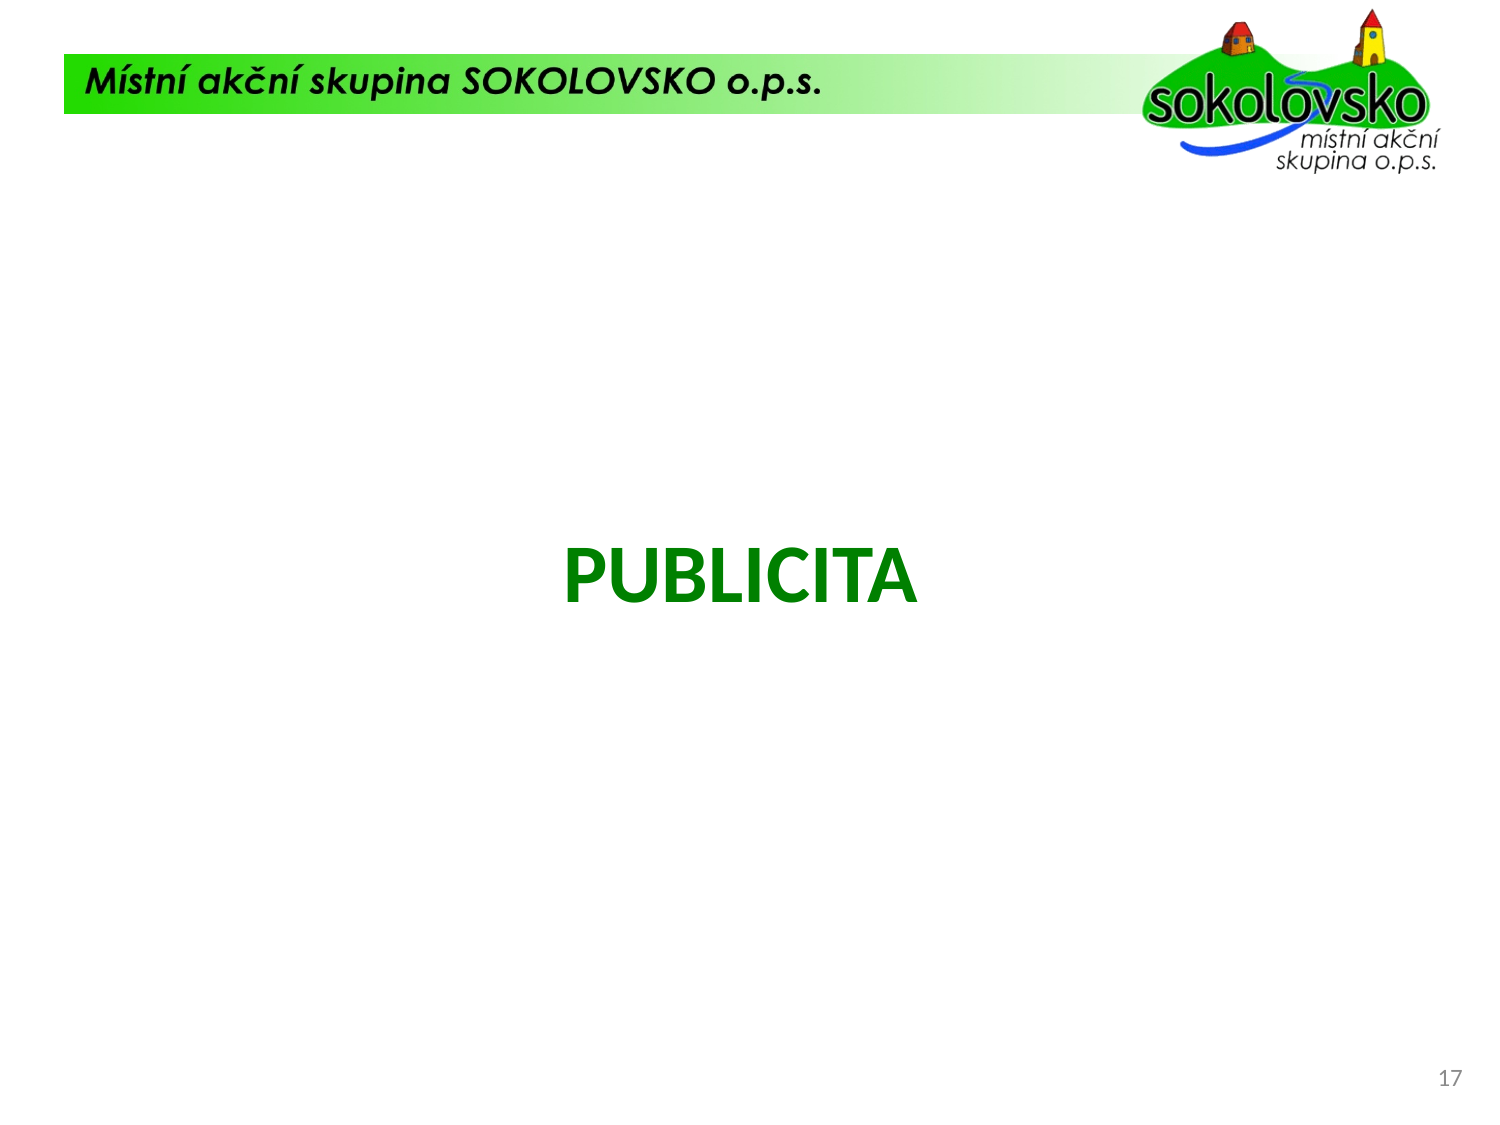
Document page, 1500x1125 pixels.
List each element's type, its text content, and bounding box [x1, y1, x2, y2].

picture [64, 0, 1455, 197]
title PUBLICITA [65, 505, 1416, 634]
slide_number 17 [1128, 1046, 1478, 1107]
